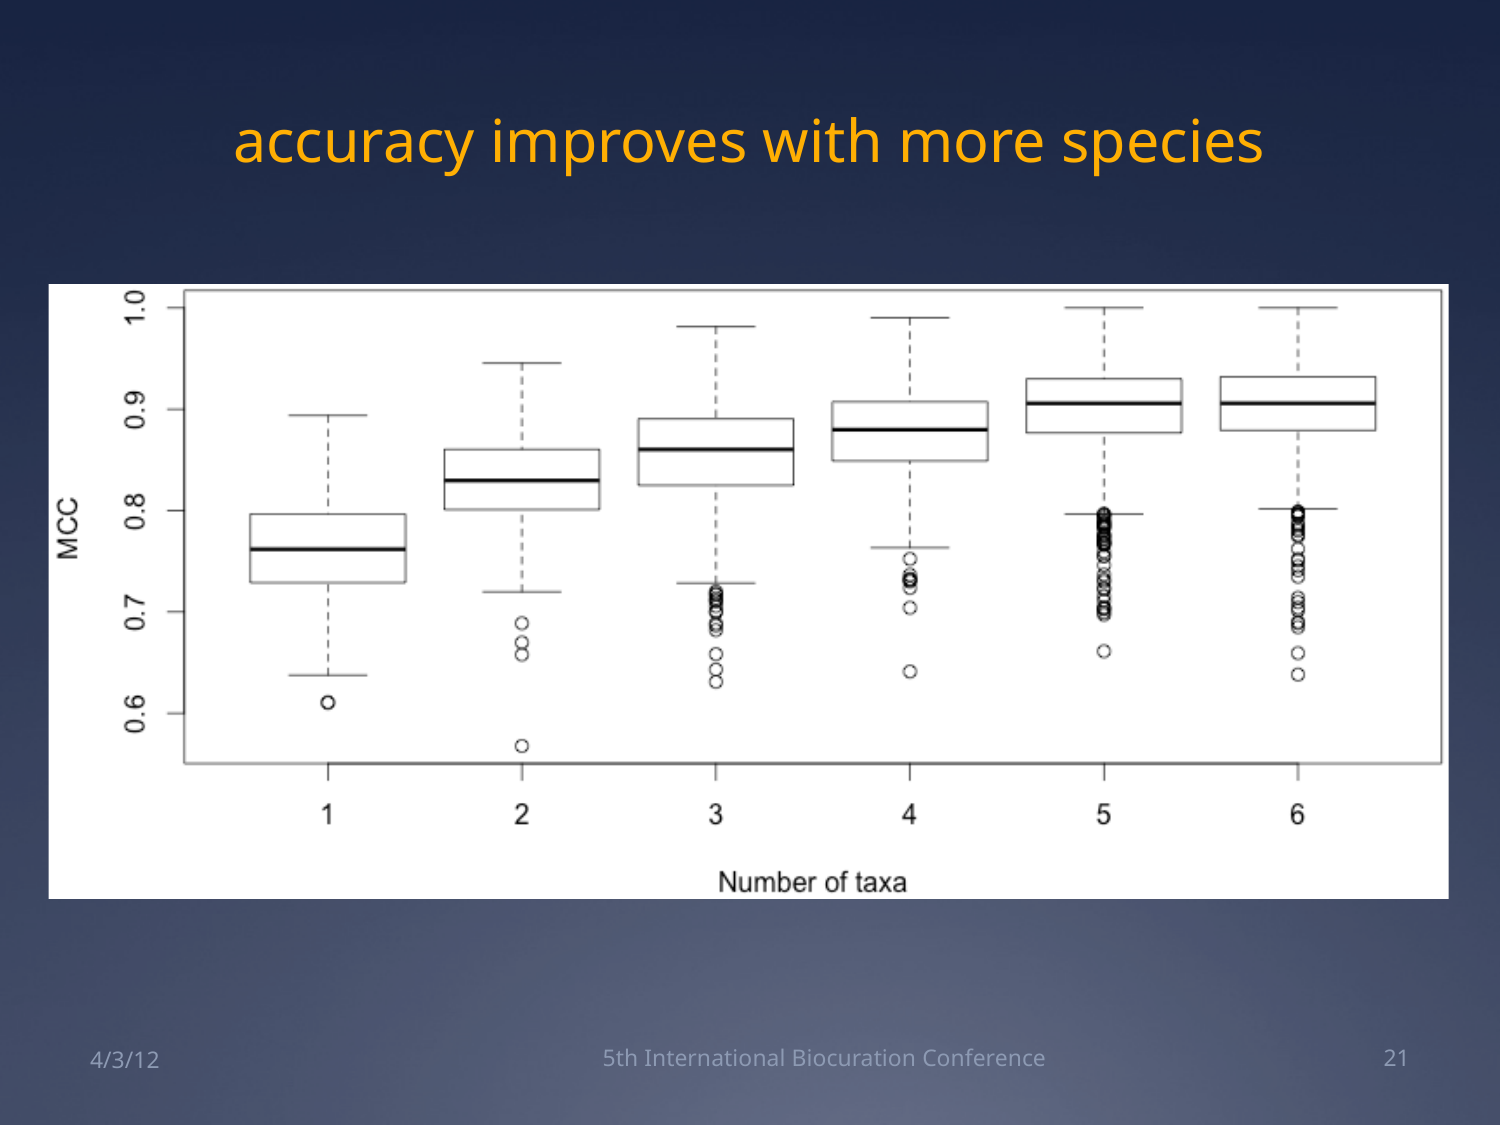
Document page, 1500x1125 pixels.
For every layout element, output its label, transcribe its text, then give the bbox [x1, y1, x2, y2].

title accuracy improves with more species [100, 95, 1400, 225]
picture [47, 283, 1450, 900]
footer 5th International Biocuration Conference [361, 1029, 1288, 1090]
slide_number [75, 1029, 338, 1090]
slide_number 21 [1325, 1029, 1425, 1090]
